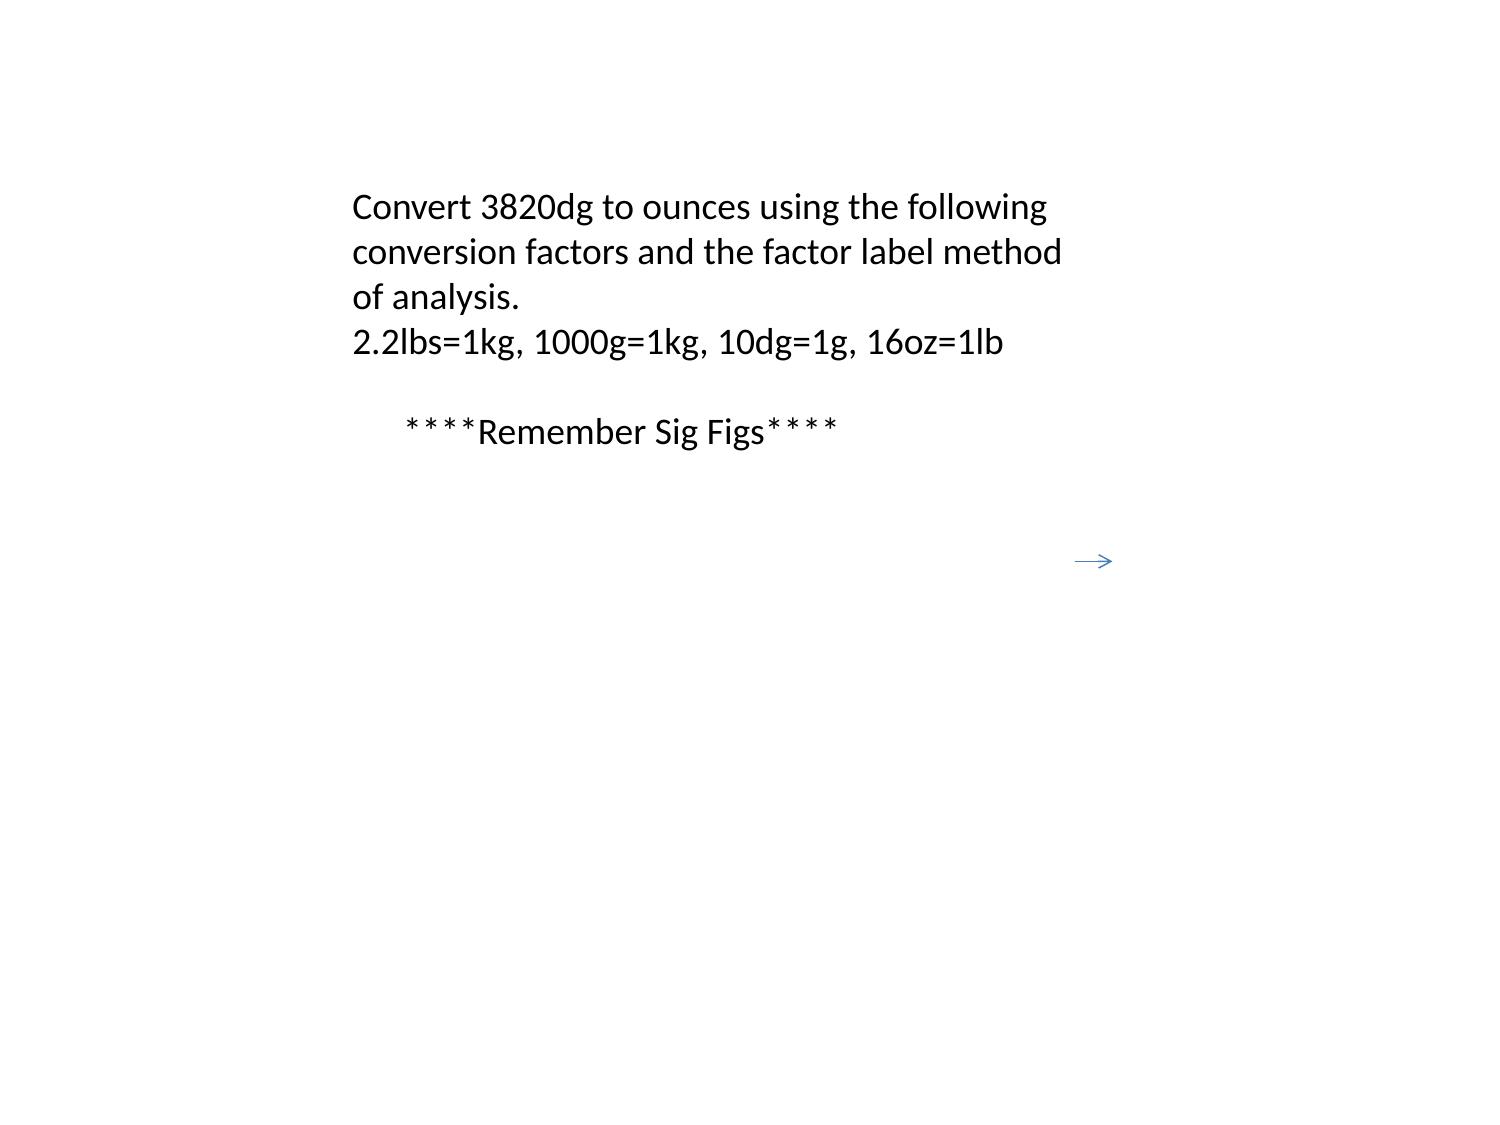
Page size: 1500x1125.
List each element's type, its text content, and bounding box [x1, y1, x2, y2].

text_box Convert 3820dg to ounces using the following conversion factors and the factor label method of analysis. 2.2lbs=1kg, 1000g=1kg, 10dg=1g, 16oz=1lb ****Remember Sig Figs**** [337, 174, 1088, 460]
